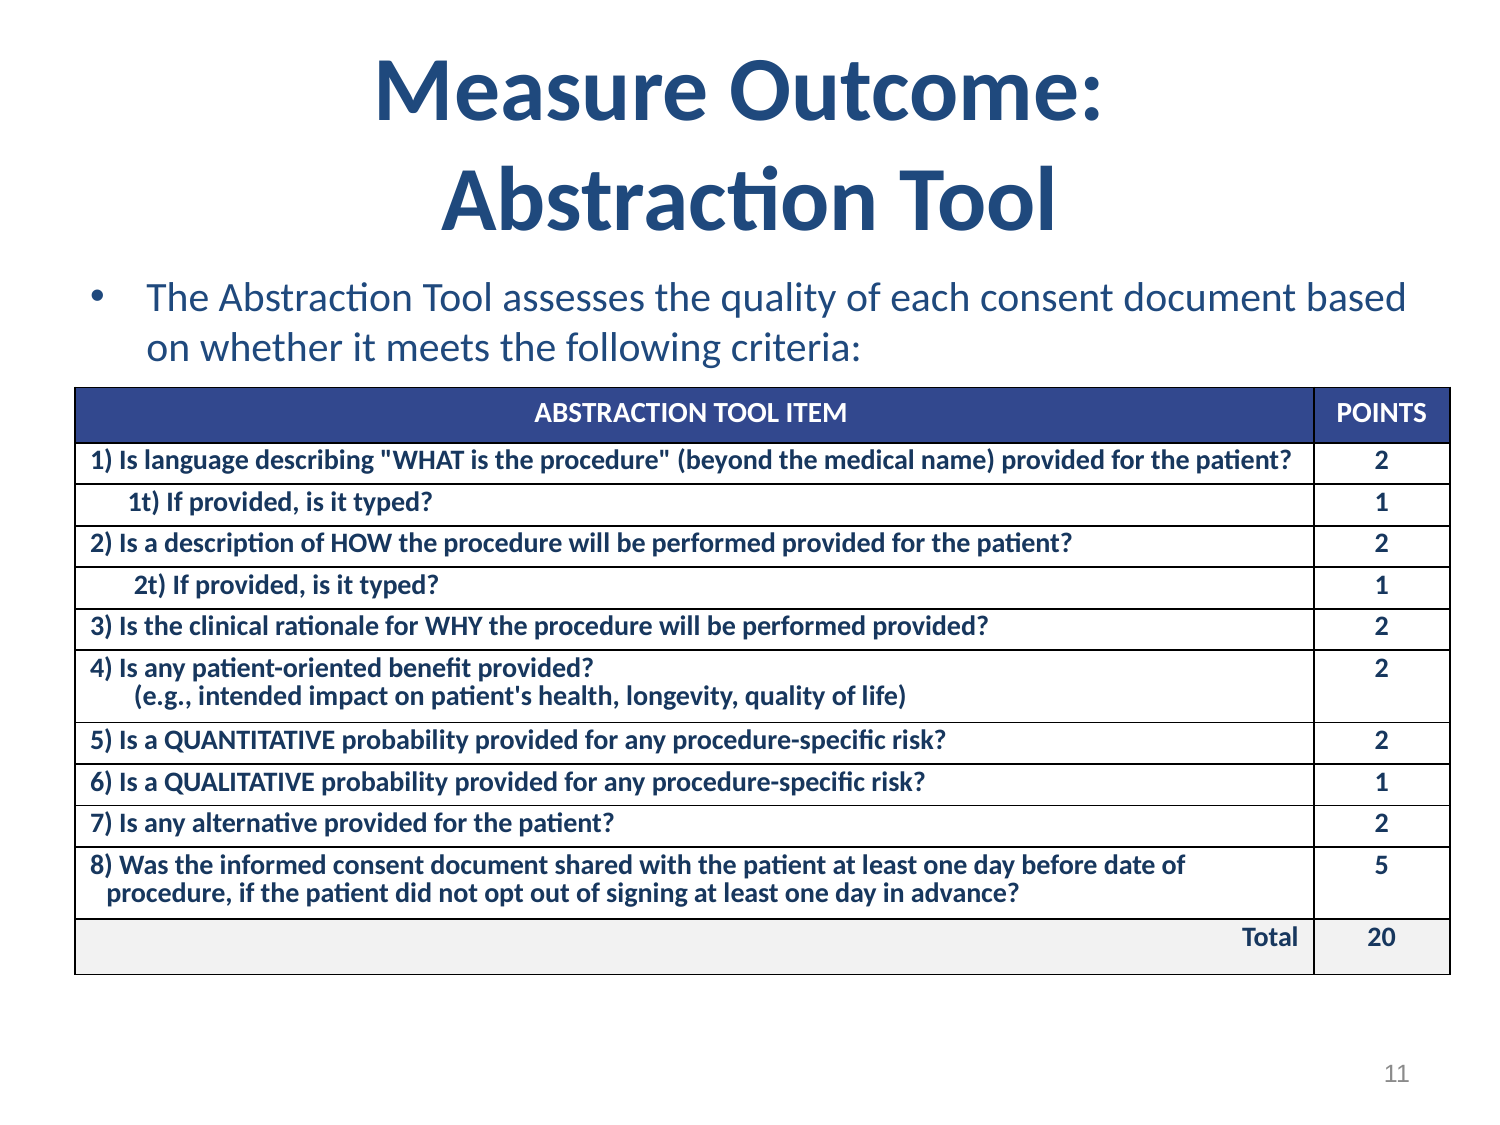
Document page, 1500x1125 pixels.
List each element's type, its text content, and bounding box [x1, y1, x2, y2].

title Measure Outcome: Abstraction Tool [75, 45, 1425, 233]
table_header ABSTRACTION TOOL ITEM [76, 388, 1313, 442]
table_cell 2 [1315, 651, 1449, 722]
table_cell 5 [1315, 848, 1449, 918]
table_cell 2 [1315, 444, 1449, 483]
table_header POINTS [1315, 388, 1449, 442]
table_cell 2) Is a description of HOW the procedure will be performed provided for the patient? [76, 527, 1313, 566]
table_cell 4) Is any patient-oriented benefit provided? (e.g., intended impact on patient's health, longevity, quality of life) [76, 651, 1313, 722]
table_cell 1t) If provided, is it typed? [76, 485, 1313, 525]
table_cell 1) Is language describing "WHAT is the procedure" (beyond the medical name) provided for the patient? [76, 444, 1313, 483]
table_cell 1 [1315, 765, 1449, 805]
table_cell 2 [1315, 806, 1449, 846]
table_cell 20 [1315, 920, 1449, 974]
table_cell 5) Is a QUANTITATIVE probability provided for any procedure-specific risk? [76, 723, 1313, 763]
table_cell Total [76, 920, 1313, 974]
table_cell 1 [1315, 485, 1449, 525]
table_cell 3) Is the clinical rationale for WHY the procedure will be performed provided? [76, 610, 1313, 649]
table_cell 2t) If provided, is it typed? [76, 568, 1313, 608]
slide_number 11 [1074, 1042, 1425, 1103]
list The Abstraction Tool assesses the quality of each consent document based on whether it meets the following criteria: [75, 262, 1425, 387]
table_cell 1 [1315, 568, 1449, 608]
table_cell 2 [1315, 527, 1449, 566]
table_cell 2 [1315, 723, 1449, 763]
table_cell 6) Is a QUALITATIVE probability provided for any procedure-specific risk? [76, 765, 1313, 805]
table_cell 8) Was the informed consent document shared with the patient at least one day before date of procedure, if the patient did not opt out of signing at least one day in advance? [76, 848, 1313, 918]
table_cell 7) Is any alternative provided for the patient? [76, 806, 1313, 846]
table_cell 2 [1315, 610, 1449, 649]
